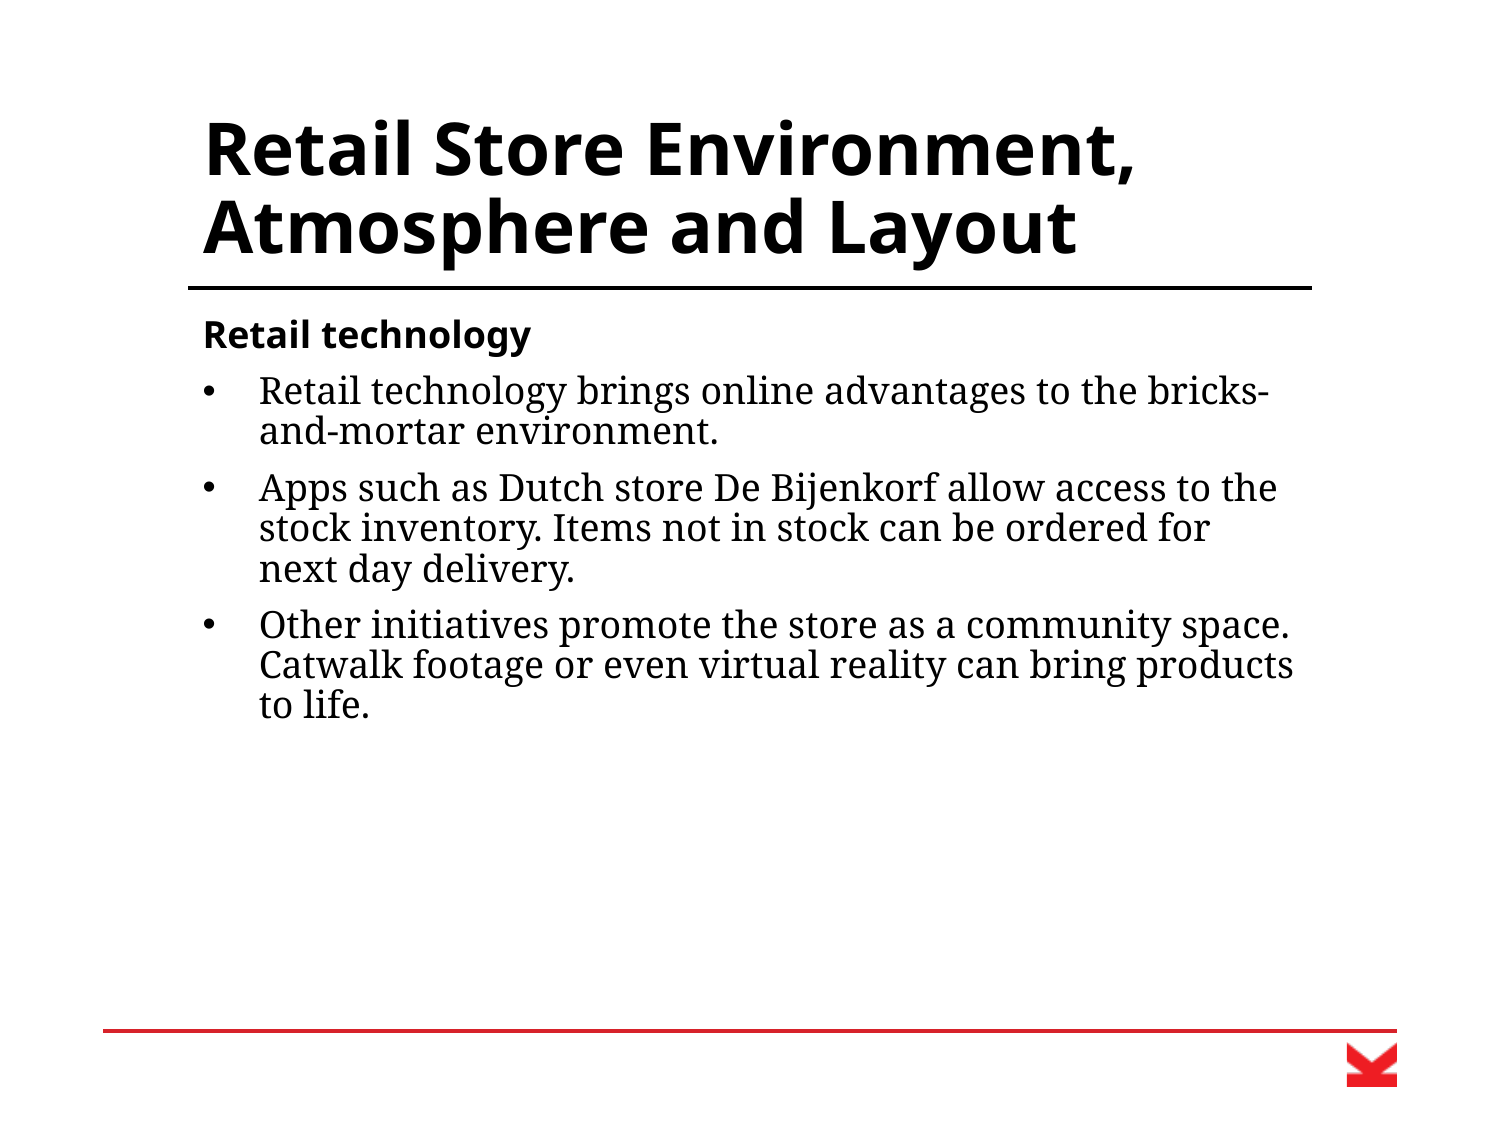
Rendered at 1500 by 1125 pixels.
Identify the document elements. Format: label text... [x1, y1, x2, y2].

title Retail Store Environment, Atmosphere and Layout [188, 59, 1312, 278]
subtitle Retail technology Retail technology brings online advantages to the bricks-and-mortar environment. Apps such as Dutch store De Bijenkorf allow access to the stock inventory. Items not in stock can be ordered for next day delivery. Other initiatives promote the store as a community space. Catwalk footage or even virtual reality can bring products to life. [187, 308, 1313, 863]
